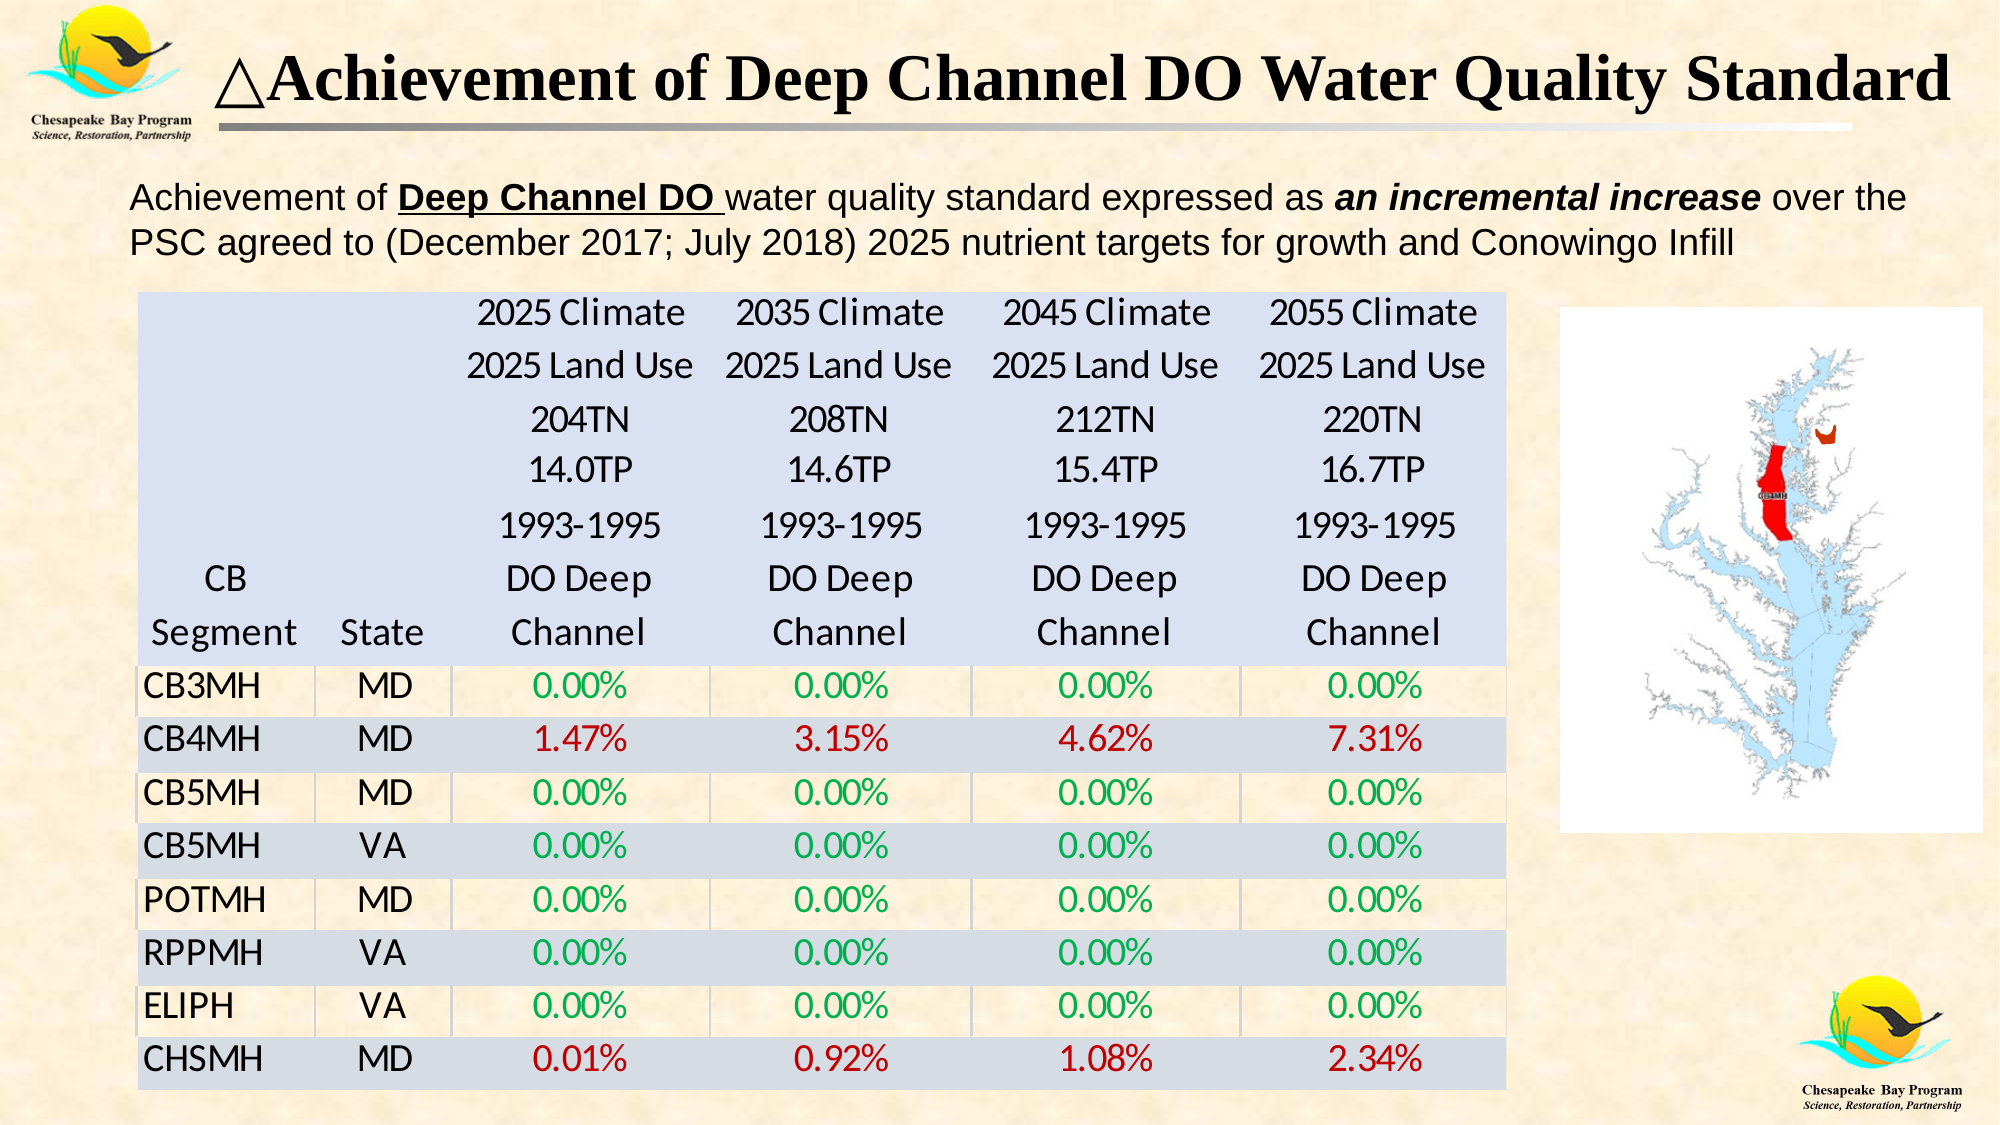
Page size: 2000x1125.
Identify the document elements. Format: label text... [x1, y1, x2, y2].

text_box [218, 123, 1853, 131]
text_box △Achievement of Deep Channel DO Water Quality Standard [212, 26, 1986, 122]
text_box Achievement of Deep Channel DO water quality standard expressed as an incremental increase over the PSC agreed to (December 2017; July 2018) 2025 nutrient targets for growth and Conowingo Infill [114, 165, 1933, 271]
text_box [1515, 381, 1839, 564]
picture [0, 0, 2000, 1125]
